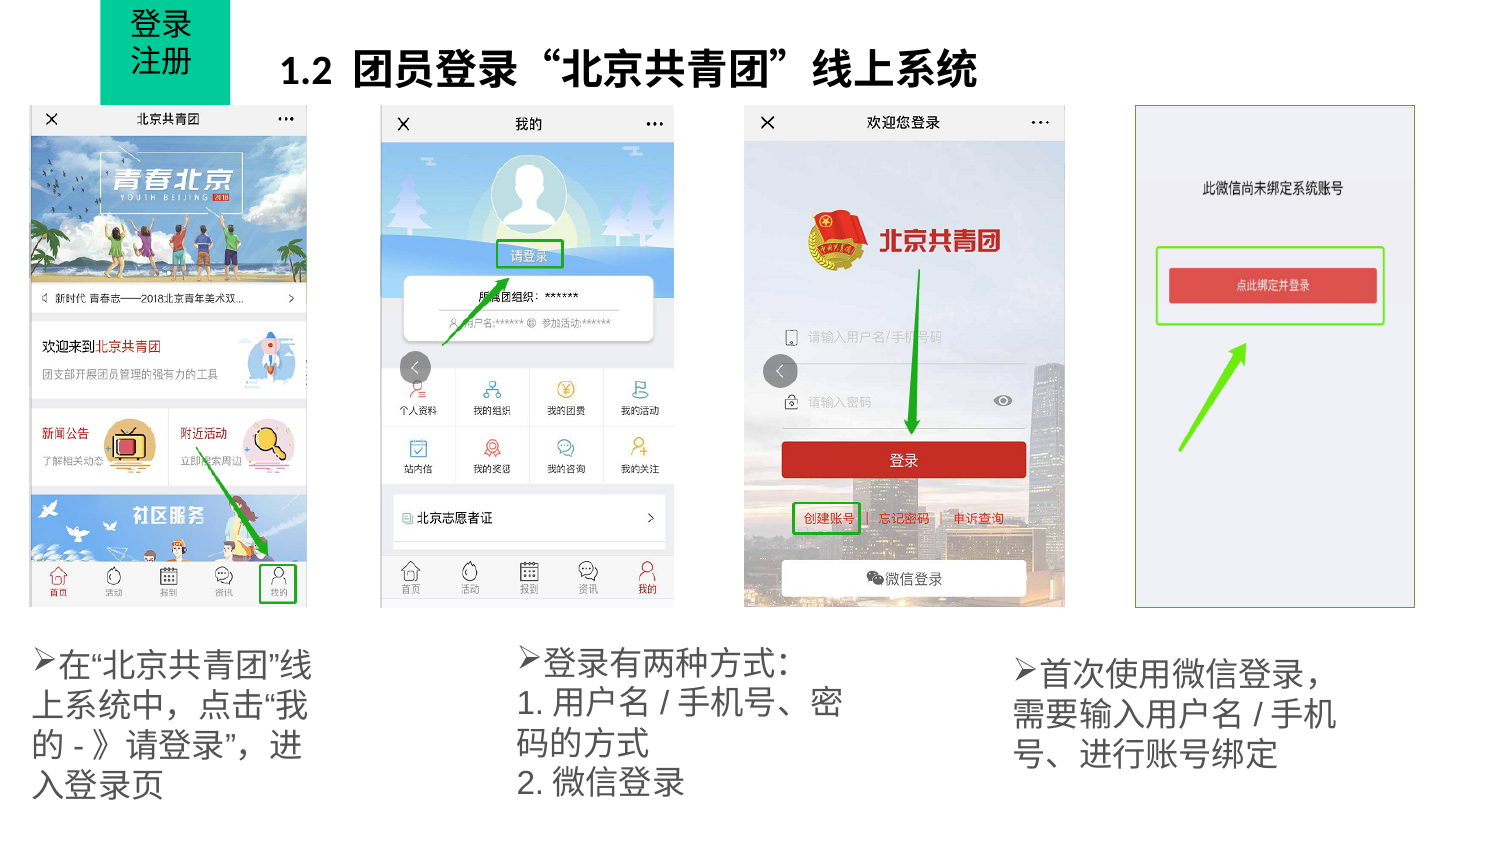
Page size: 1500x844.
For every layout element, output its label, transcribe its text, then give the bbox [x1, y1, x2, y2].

picture [1135, 105, 1416, 608]
picture [380, 105, 674, 608]
text_box 在“北京共青团”线上系统中，点击“我的-》请登录”，进入登录页 [17, 636, 346, 812]
picture [29, 105, 307, 608]
title 1.2 团员登录“北京共青团”线上系统 [263, 20, 1447, 115]
picture [744, 104, 1065, 607]
text_box 登录有两种方式： 1.用户名/手机号、密码的方式 2.微信登录 [501, 634, 891, 809]
text_box 登录 注册 [53, 0, 219, 103]
text_box 首次使用微信登录，需要输入用户名/手机号、进行账号绑定 [997, 646, 1370, 826]
